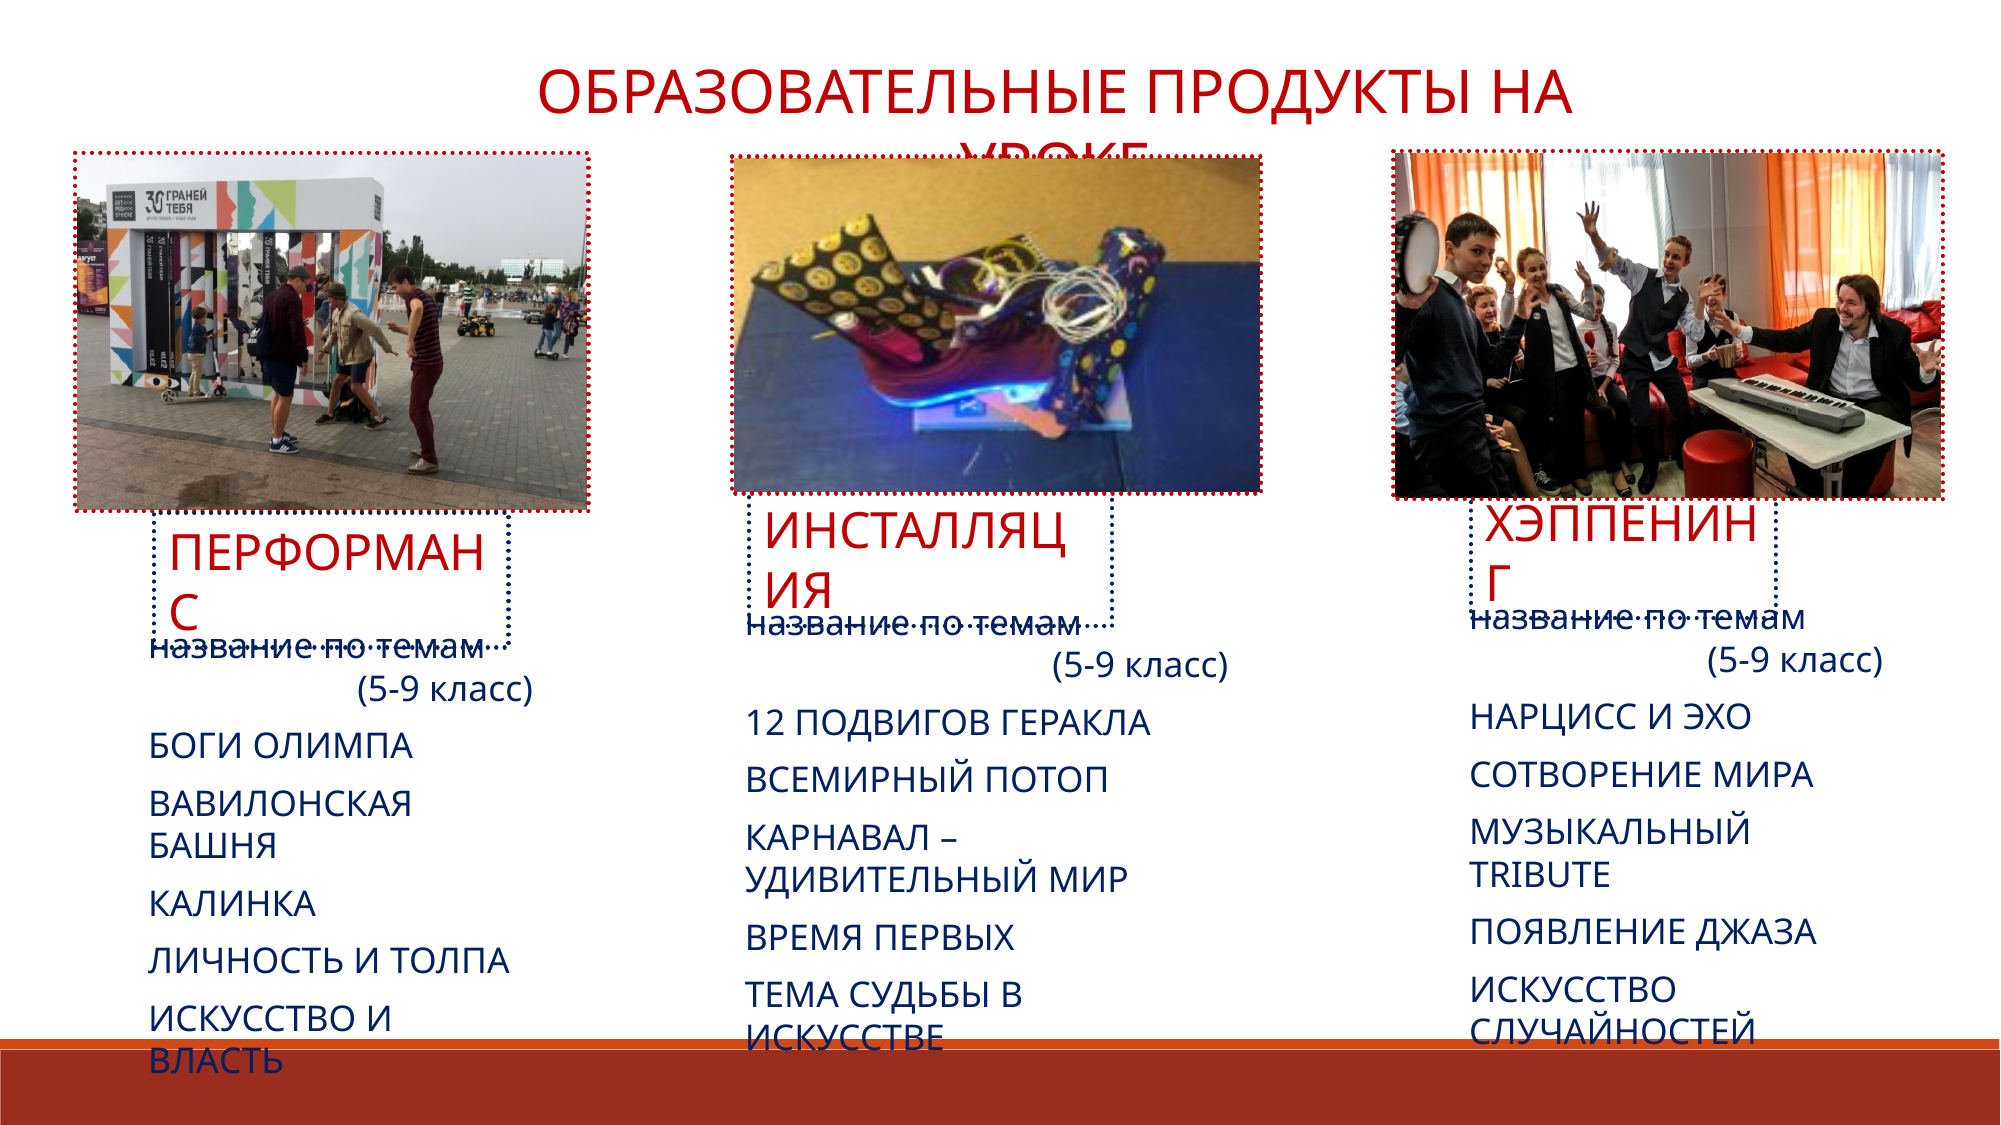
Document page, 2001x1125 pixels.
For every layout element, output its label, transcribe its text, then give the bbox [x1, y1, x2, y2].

picture [733, 157, 1260, 492]
picture [1394, 152, 1941, 498]
text_box название по темам (5-9 класс) БОГИ ОЛИМПА ВАВИЛОНСКАЯ БАШНЯ КАЛИНКА ЛИЧНОСТЬ И ТОЛПА ИСКУССТВО И ВЛАСТЬ [133, 615, 548, 1089]
text_box ПЕРФОРМАНС [153, 519, 509, 615]
text_box ХЭППЕНИНГ [1471, 505, 1776, 586]
text_box ОБРАЗОВАТЕЛЬНЫЕ ПРОДУКТЫ НА УРОКЕ [470, 46, 1641, 206]
text_box название по темам (5-9 класс) НАРЦИСС И ЭХО СОТВОРЕНИЕ МИРА МУЗЫКАЛЬНЫЙ TRIBUTE ПОЯВЛЕНИЕ ДЖАЗА ИСКУССТВО СЛУЧАЙНОСТЕЙ [1454, 586, 1898, 1060]
picture [76, 154, 587, 510]
text_box название по темам (5-9 класс) 12 ПОДВИГОВ ГЕРАКЛА ВСЕМИРНЫЙ ПОТОП КАРНАВАЛ – УДИВИТЕЛЬНЫЙ МИР ВРЕМЯ ПЕРВЫХ ТЕМА СУДЬБЫ В ИСКУССТВЕ [730, 592, 1244, 1065]
text_box ИНСТАЛЛЯЦИЯ [748, 501, 1113, 592]
